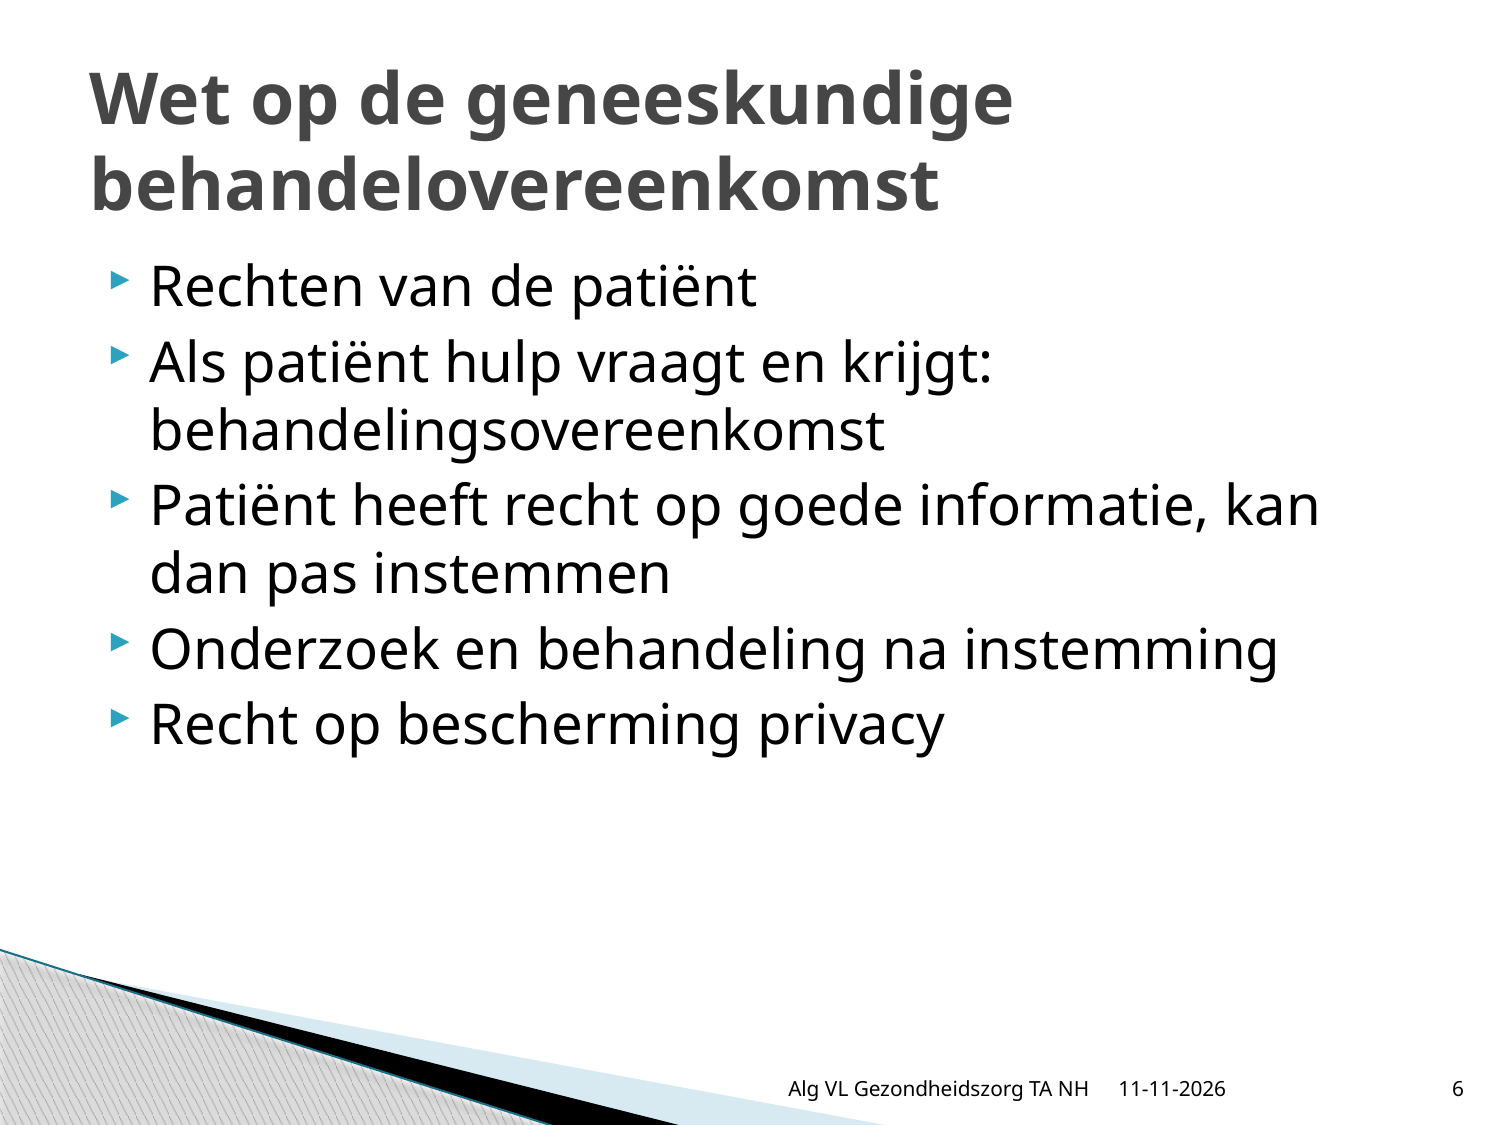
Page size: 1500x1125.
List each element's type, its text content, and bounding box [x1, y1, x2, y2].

slide_number 6 [1418, 1051, 1479, 1112]
footer Alg VL Gezondheidszorg TA NH [718, 1051, 1105, 1112]
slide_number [1105, 1051, 1418, 1112]
title Wet op de geneeskundige behandelovereenkomst [75, 45, 1425, 233]
list Rechten van de patiënt Als patiënt hulp vraagt en krijgt: behandelingsovereenkomst Patiënt heeft recht op goede informatie, kan dan pas instemmen Onderzoek en behandeling na instemming Recht op bescherming privacy [75, 243, 1425, 986]
